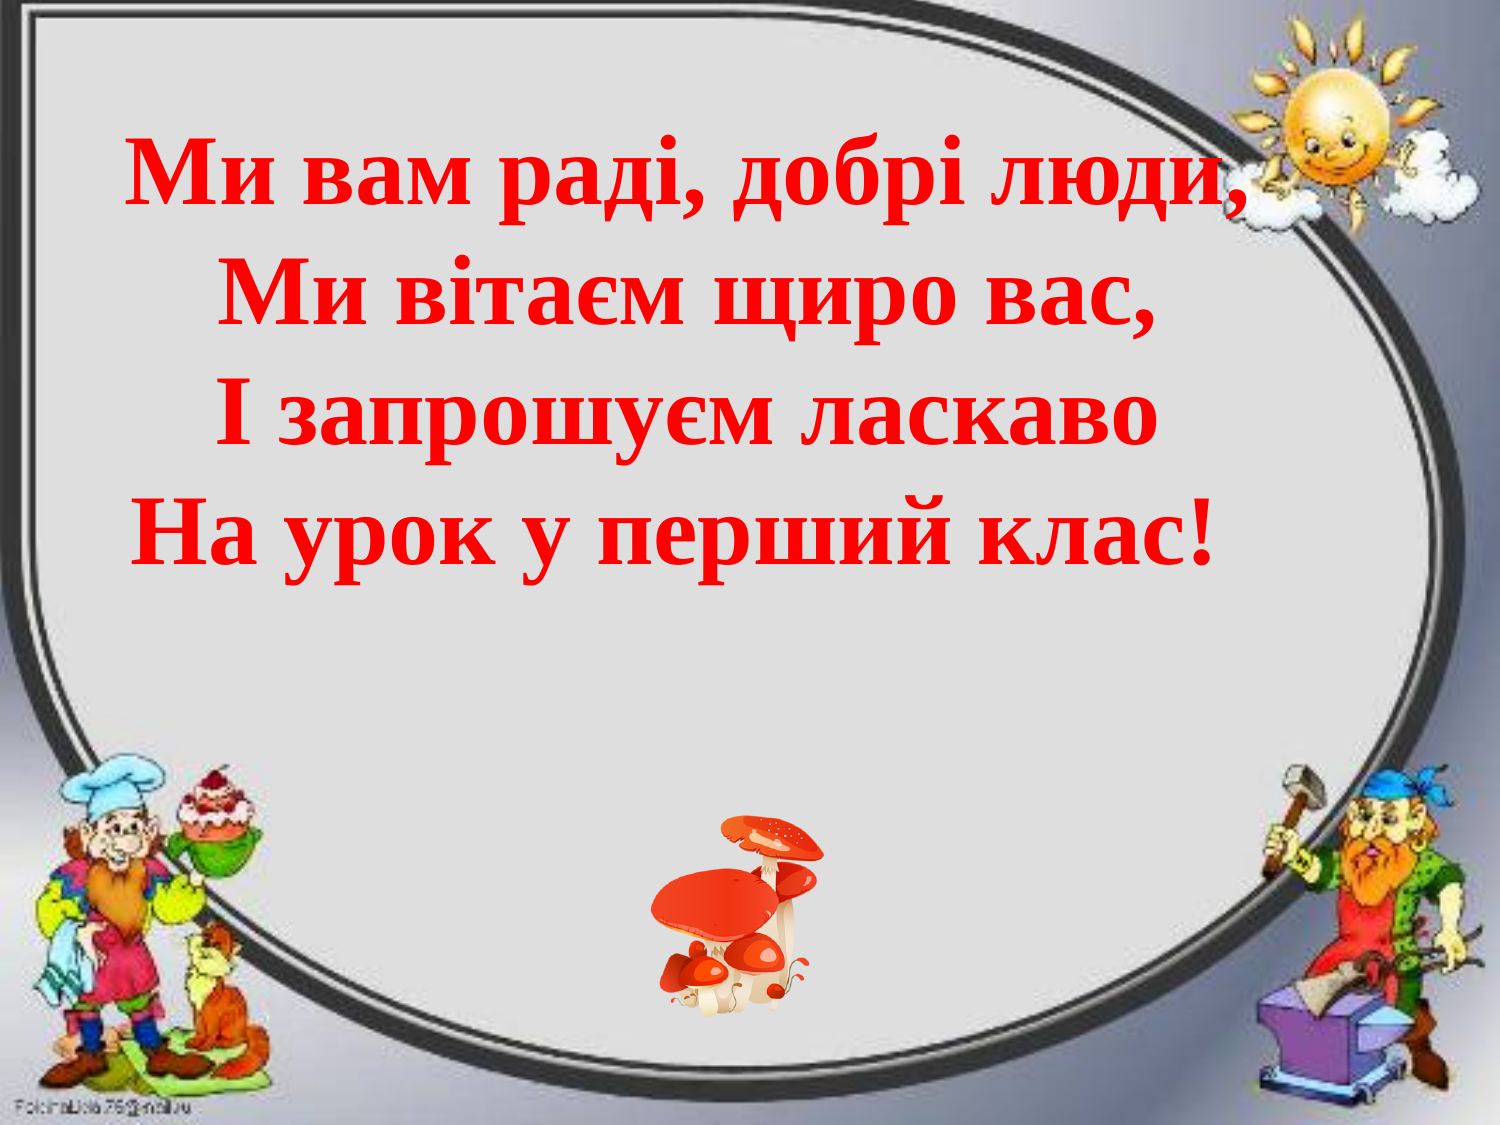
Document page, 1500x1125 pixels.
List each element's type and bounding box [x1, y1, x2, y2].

list [0, 0, 1500, 1125]
picture [643, 806, 828, 1021]
